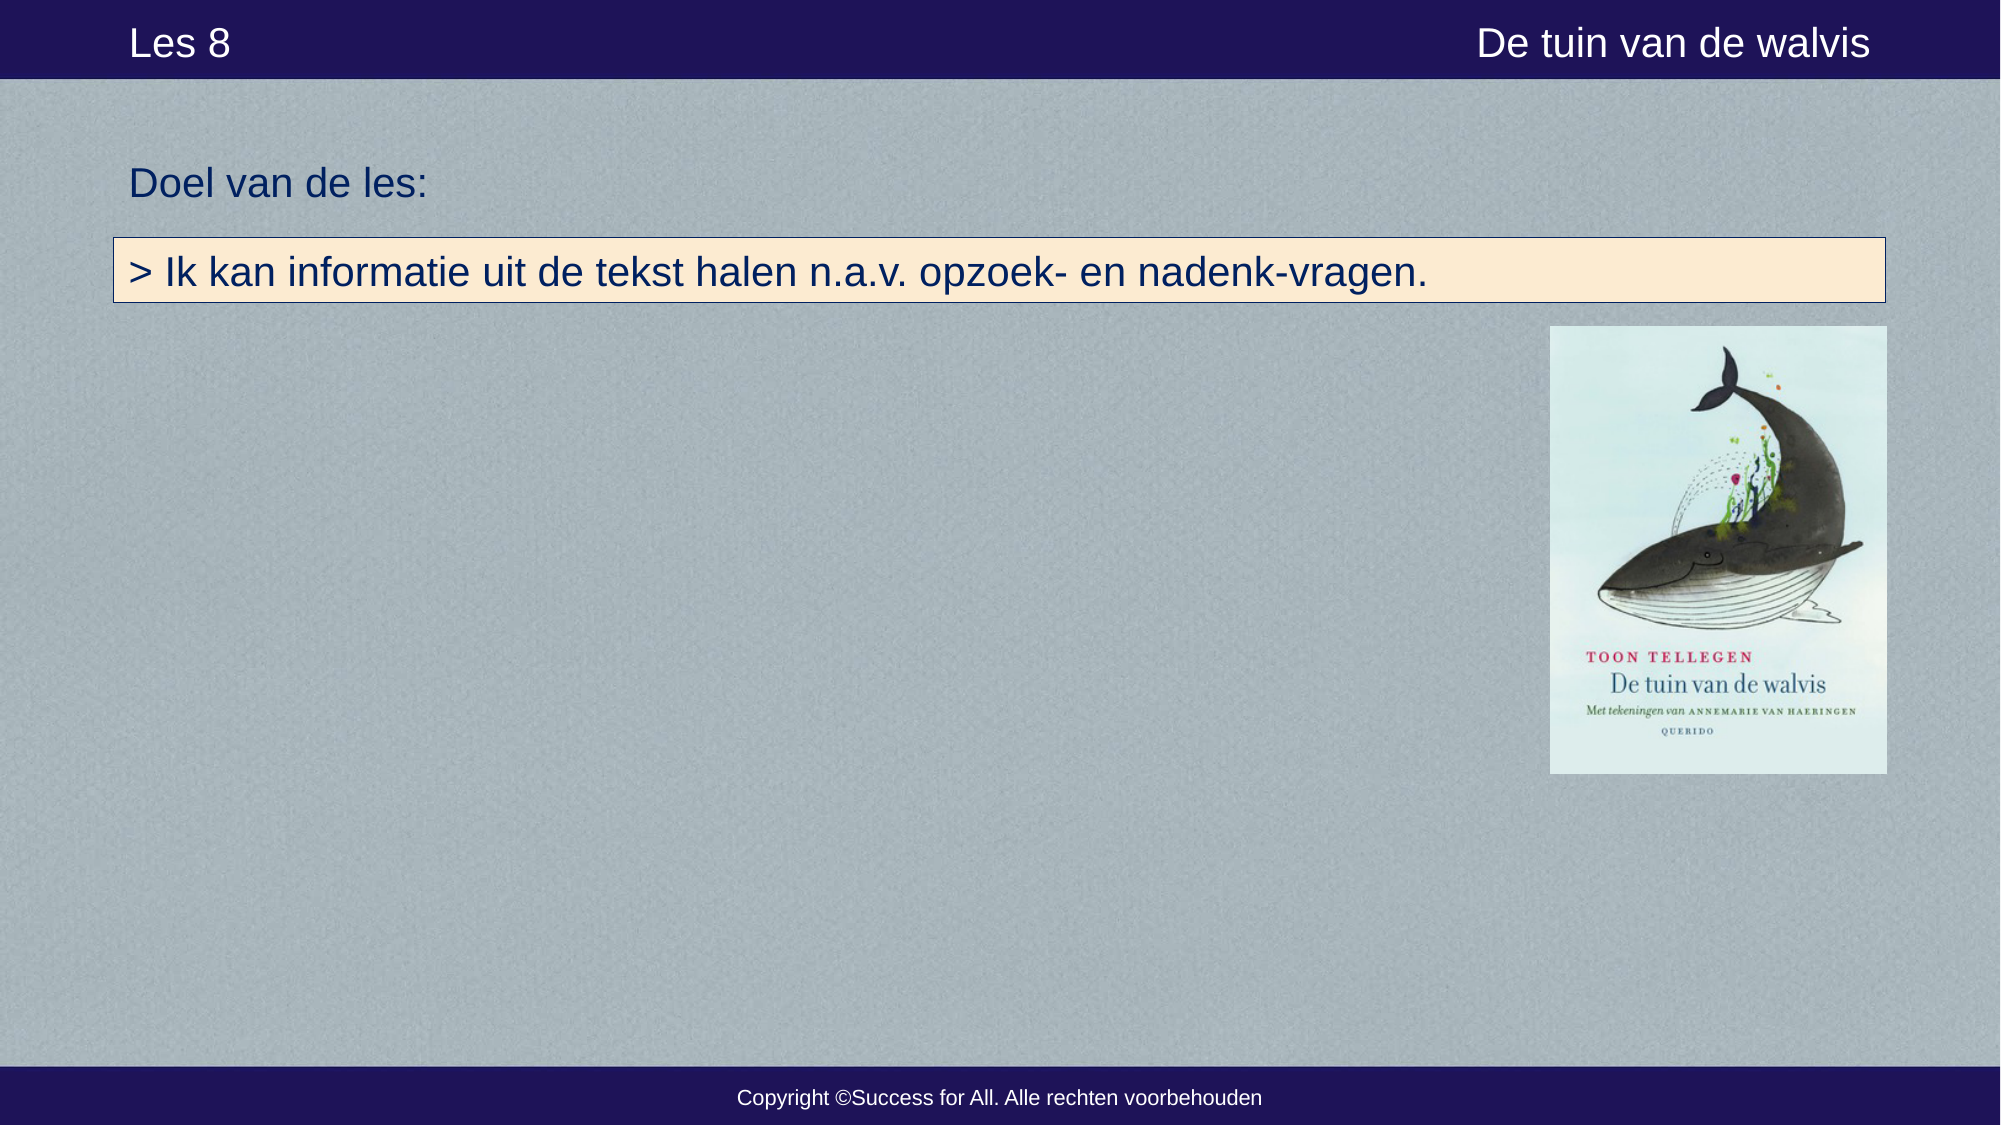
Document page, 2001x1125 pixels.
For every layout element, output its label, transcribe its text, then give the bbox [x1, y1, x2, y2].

text_box Doel van de les: [113, 148, 1635, 214]
picture [0, 0, 2001, 1125]
text_box > Ik kan informatie uit de tekst halen n.a.v. opzoek- en nadenk-vragen. [113, 237, 1886, 303]
text_box Copyright ©Success for All. Alle rechten voorbehouden [0, 1076, 2000, 1125]
text_box De tuin van de walvis [999, 8, 1886, 73]
text_box Les 8 [114, 8, 354, 73]
